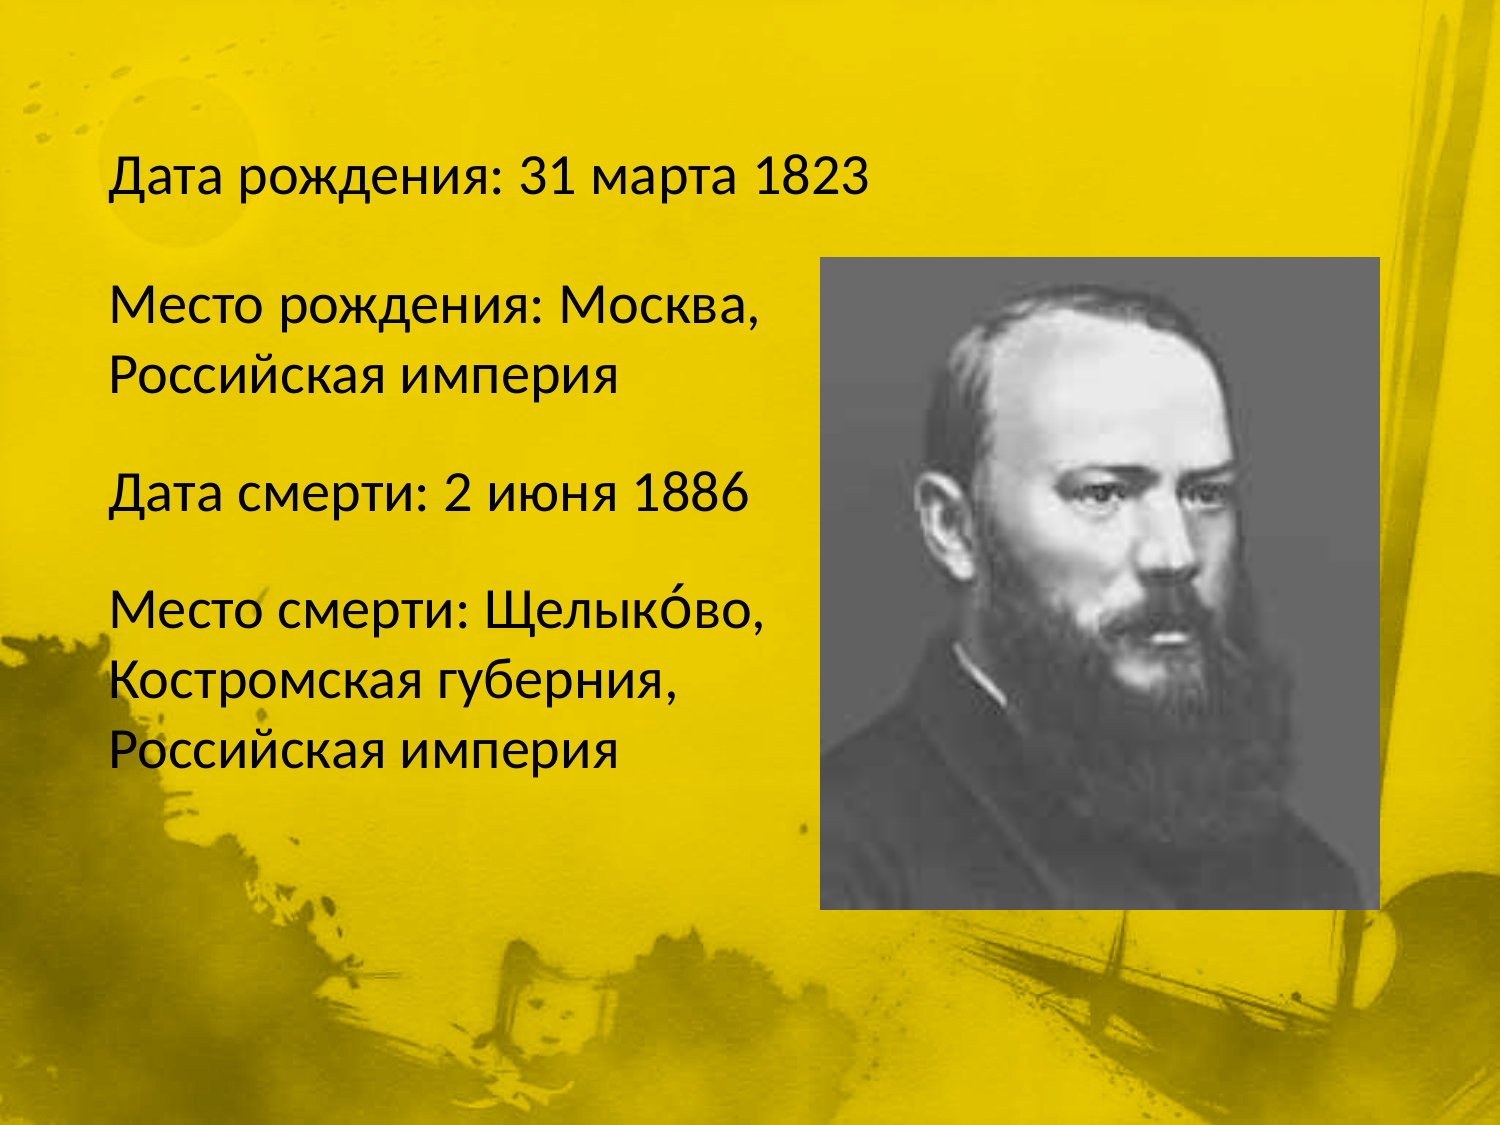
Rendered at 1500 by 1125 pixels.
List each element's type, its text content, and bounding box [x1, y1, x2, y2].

text_box Дата смерти: 2 июня 1886 [93, 445, 813, 531]
text_box Место рождения: Москва, Российская империя [93, 257, 814, 413]
text_box Место смерти: Щелыко́во, Костромская губерния, Российская империя [93, 562, 813, 788]
text_box Дата рождения: 31 марта 1823 [93, 128, 973, 214]
picture [820, 257, 1380, 910]
